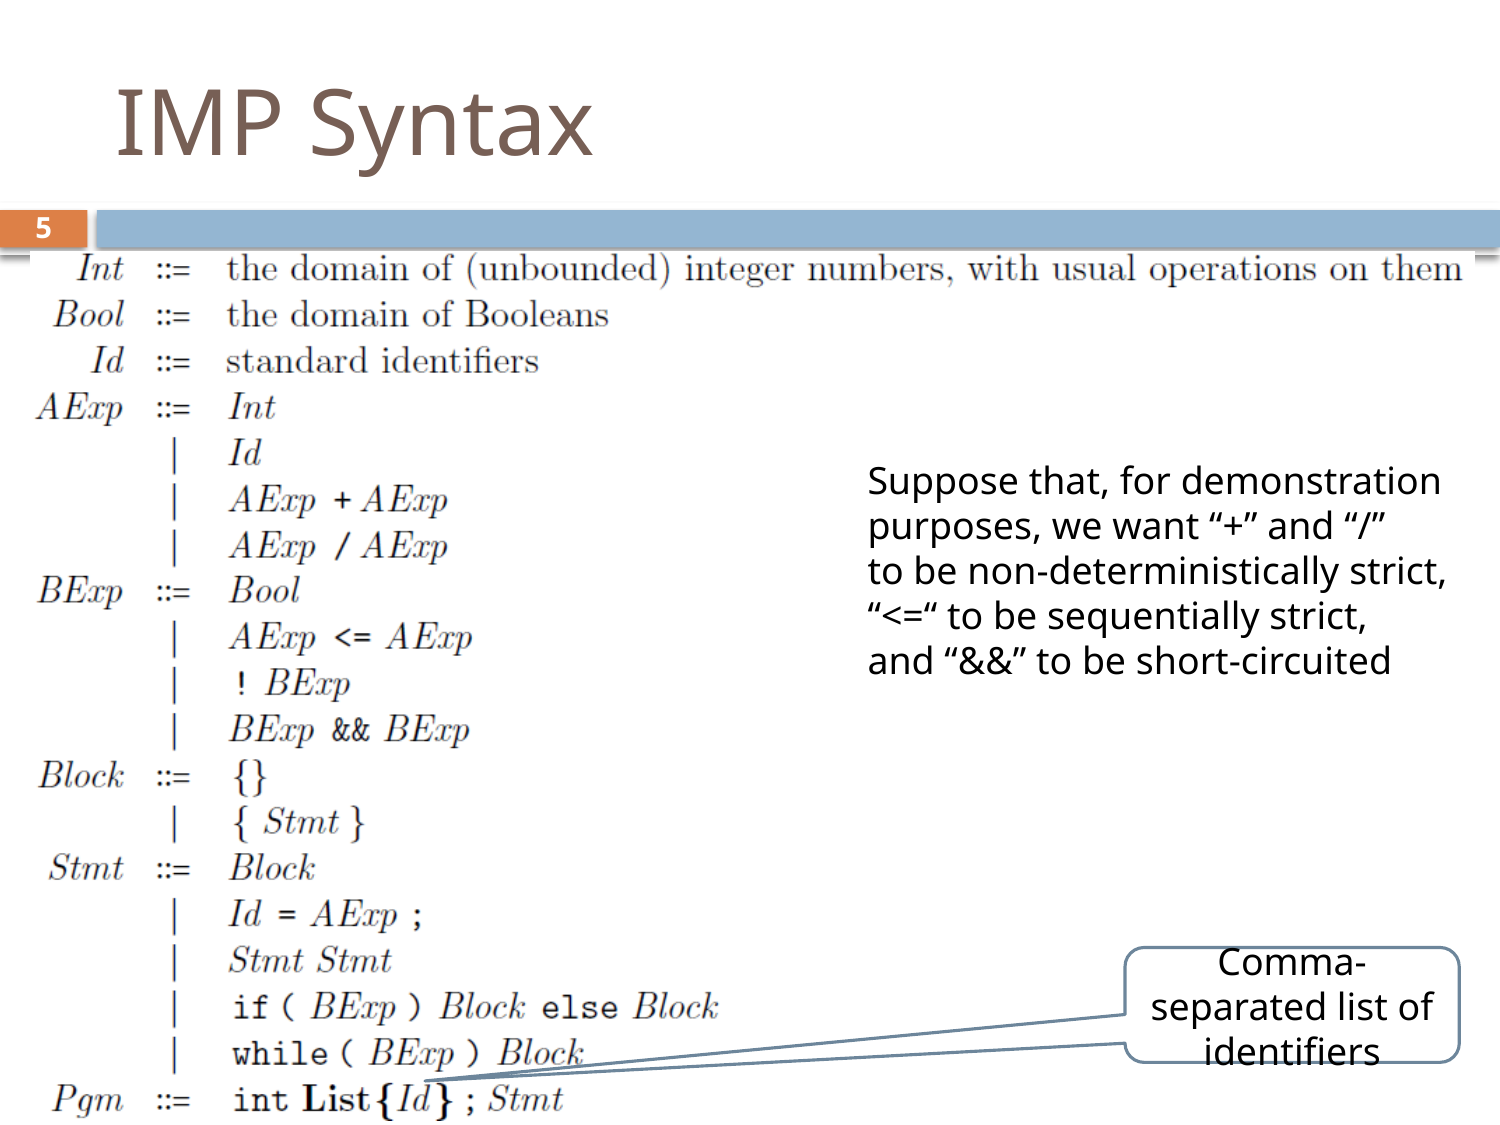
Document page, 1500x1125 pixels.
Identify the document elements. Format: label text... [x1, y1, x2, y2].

slide_number 5 [0, 208, 88, 249]
title IMP Syntax [100, 37, 1438, 200]
picture [30, 251, 1476, 1121]
